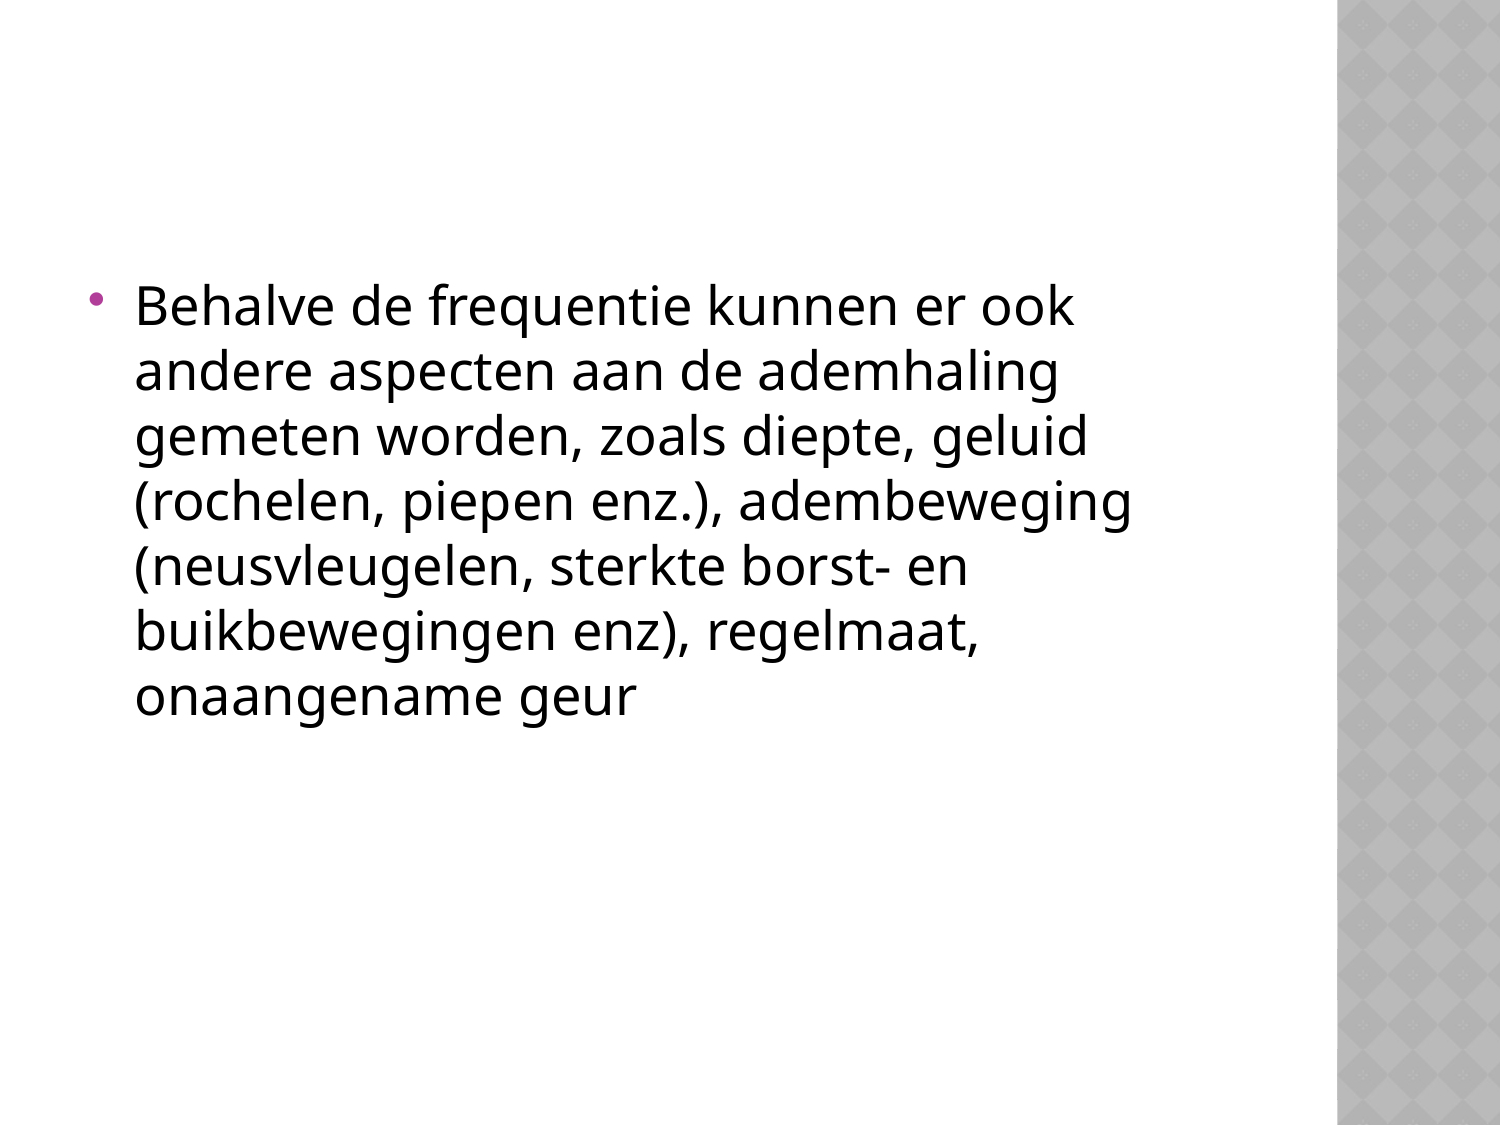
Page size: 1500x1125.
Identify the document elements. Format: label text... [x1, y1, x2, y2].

list Behalve de frequentie kunnen er ook andere aspecten aan de ademhaling gemeten worden, zoals diepte, geluid (rochelen, piepen enz.), adembeweging (neusvleugelen, sterkte borst- en buikbewegingen enz), regelmaat, onaangename geur [75, 264, 1263, 1059]
